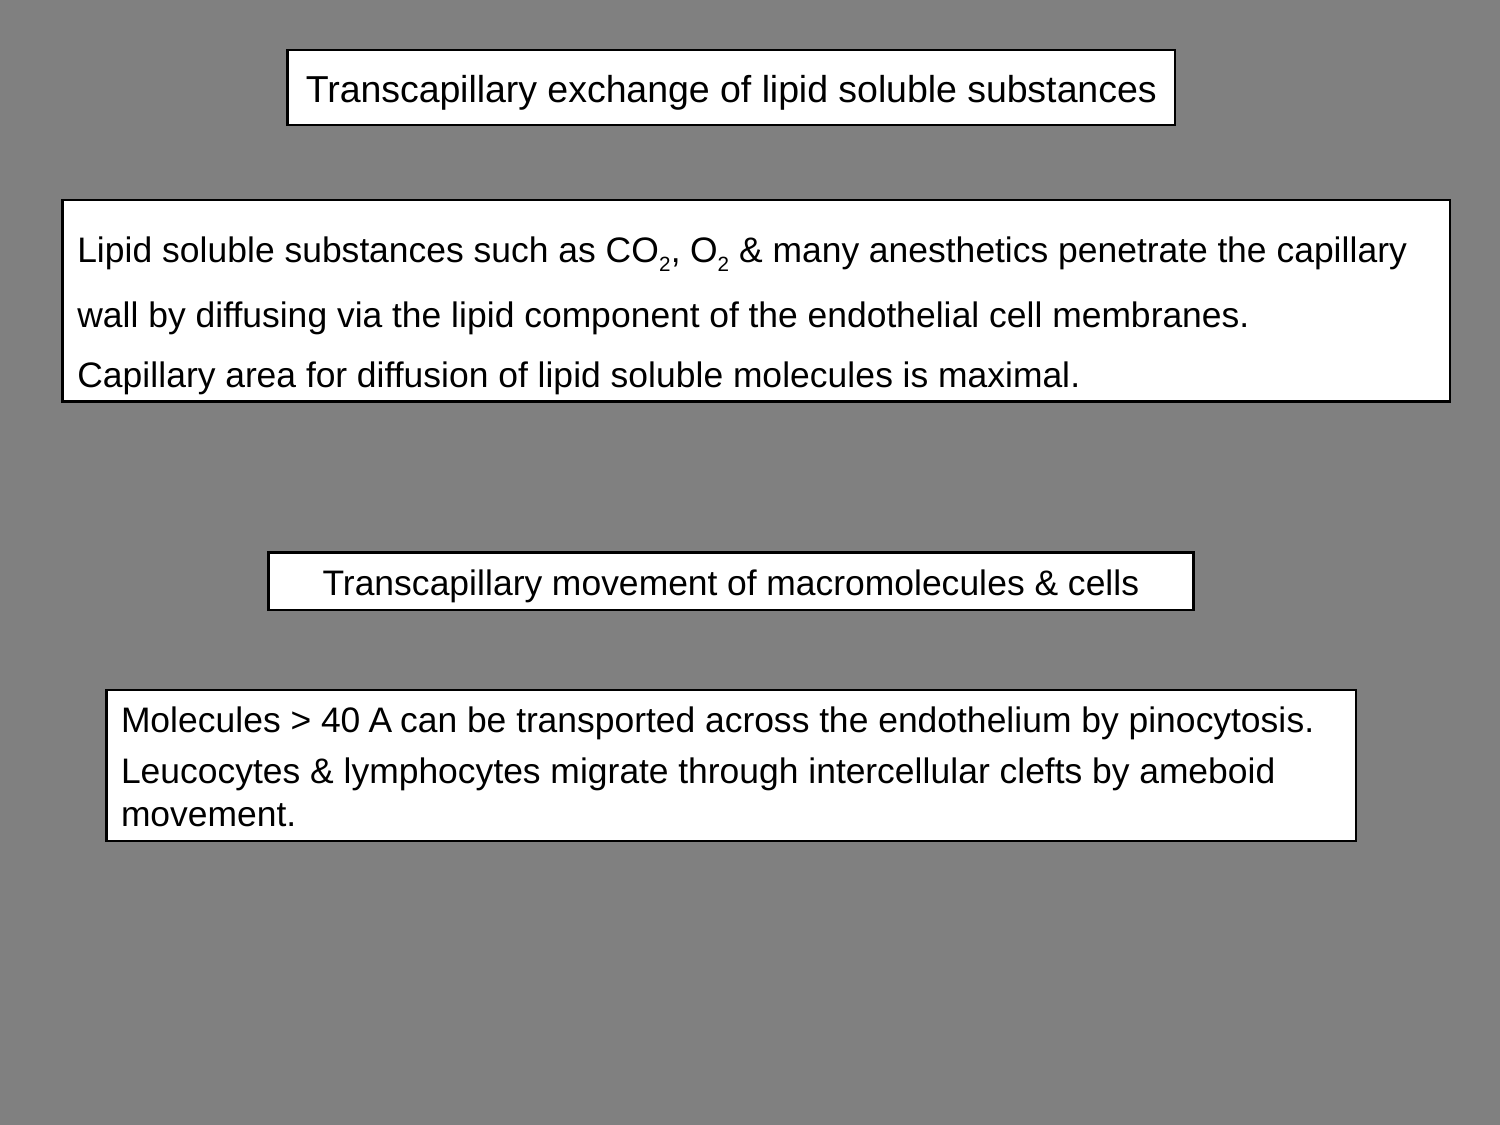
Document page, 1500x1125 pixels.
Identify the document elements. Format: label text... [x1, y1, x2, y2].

title Transcapillary exchange of lipid soluble substances [286, 49, 1176, 126]
text_box Lipid soluble substances such as CO2, O2 & many anesthetics penetrate the capillary wall by diffusing via the lipid component of the endothelial cell membranes. Capillary area for diffusion of lipid soluble molecules is maximal. [62, 199, 1450, 402]
text_box Molecules > 40 A can be transported across the endothelium by pinocytosis. Leucocytes & lymphocytes migrate through intercellular clefts by ameboid movement. [106, 689, 1357, 841]
text_box Transcapillary movement of macromolecules & cells [268, 552, 1194, 610]
